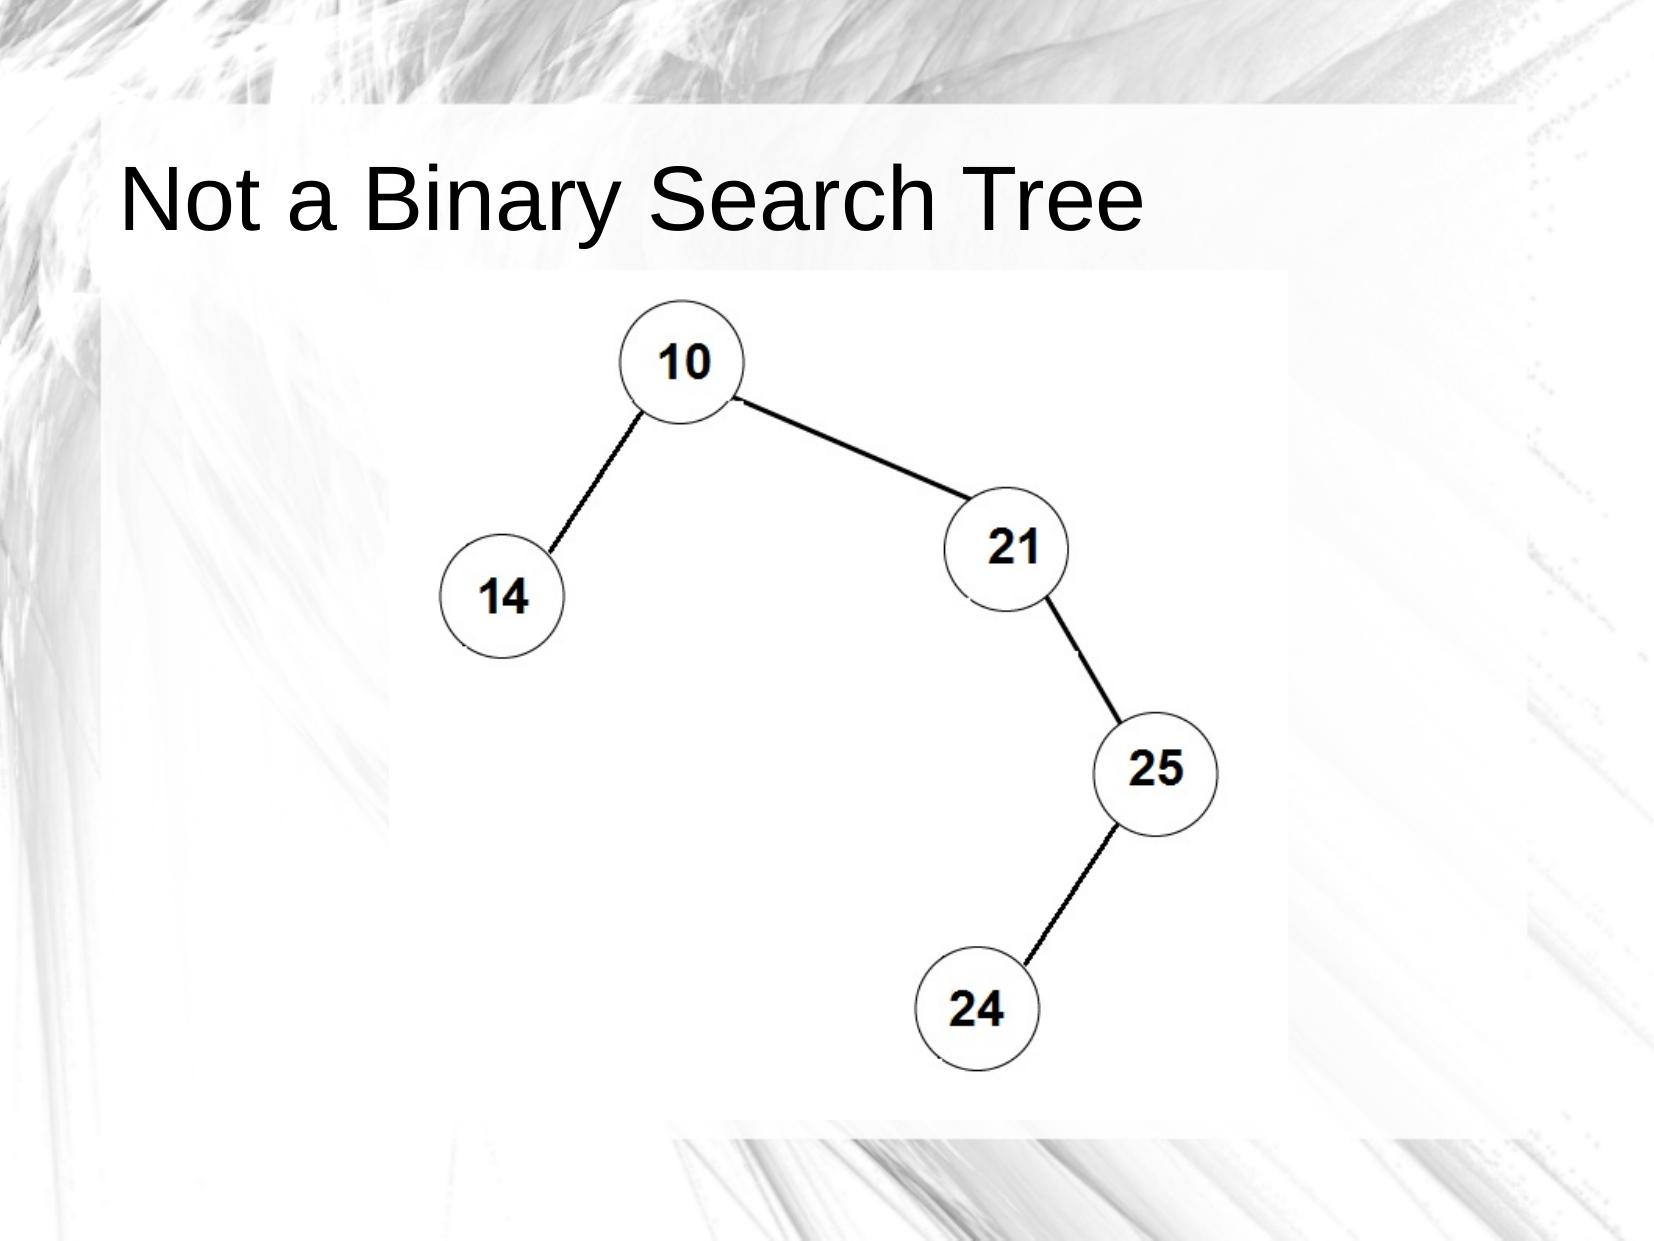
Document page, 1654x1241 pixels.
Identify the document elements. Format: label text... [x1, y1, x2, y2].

picture [0, 0, 1654, 1241]
title Not a Binary Search Tree [118, 93, 1506, 299]
